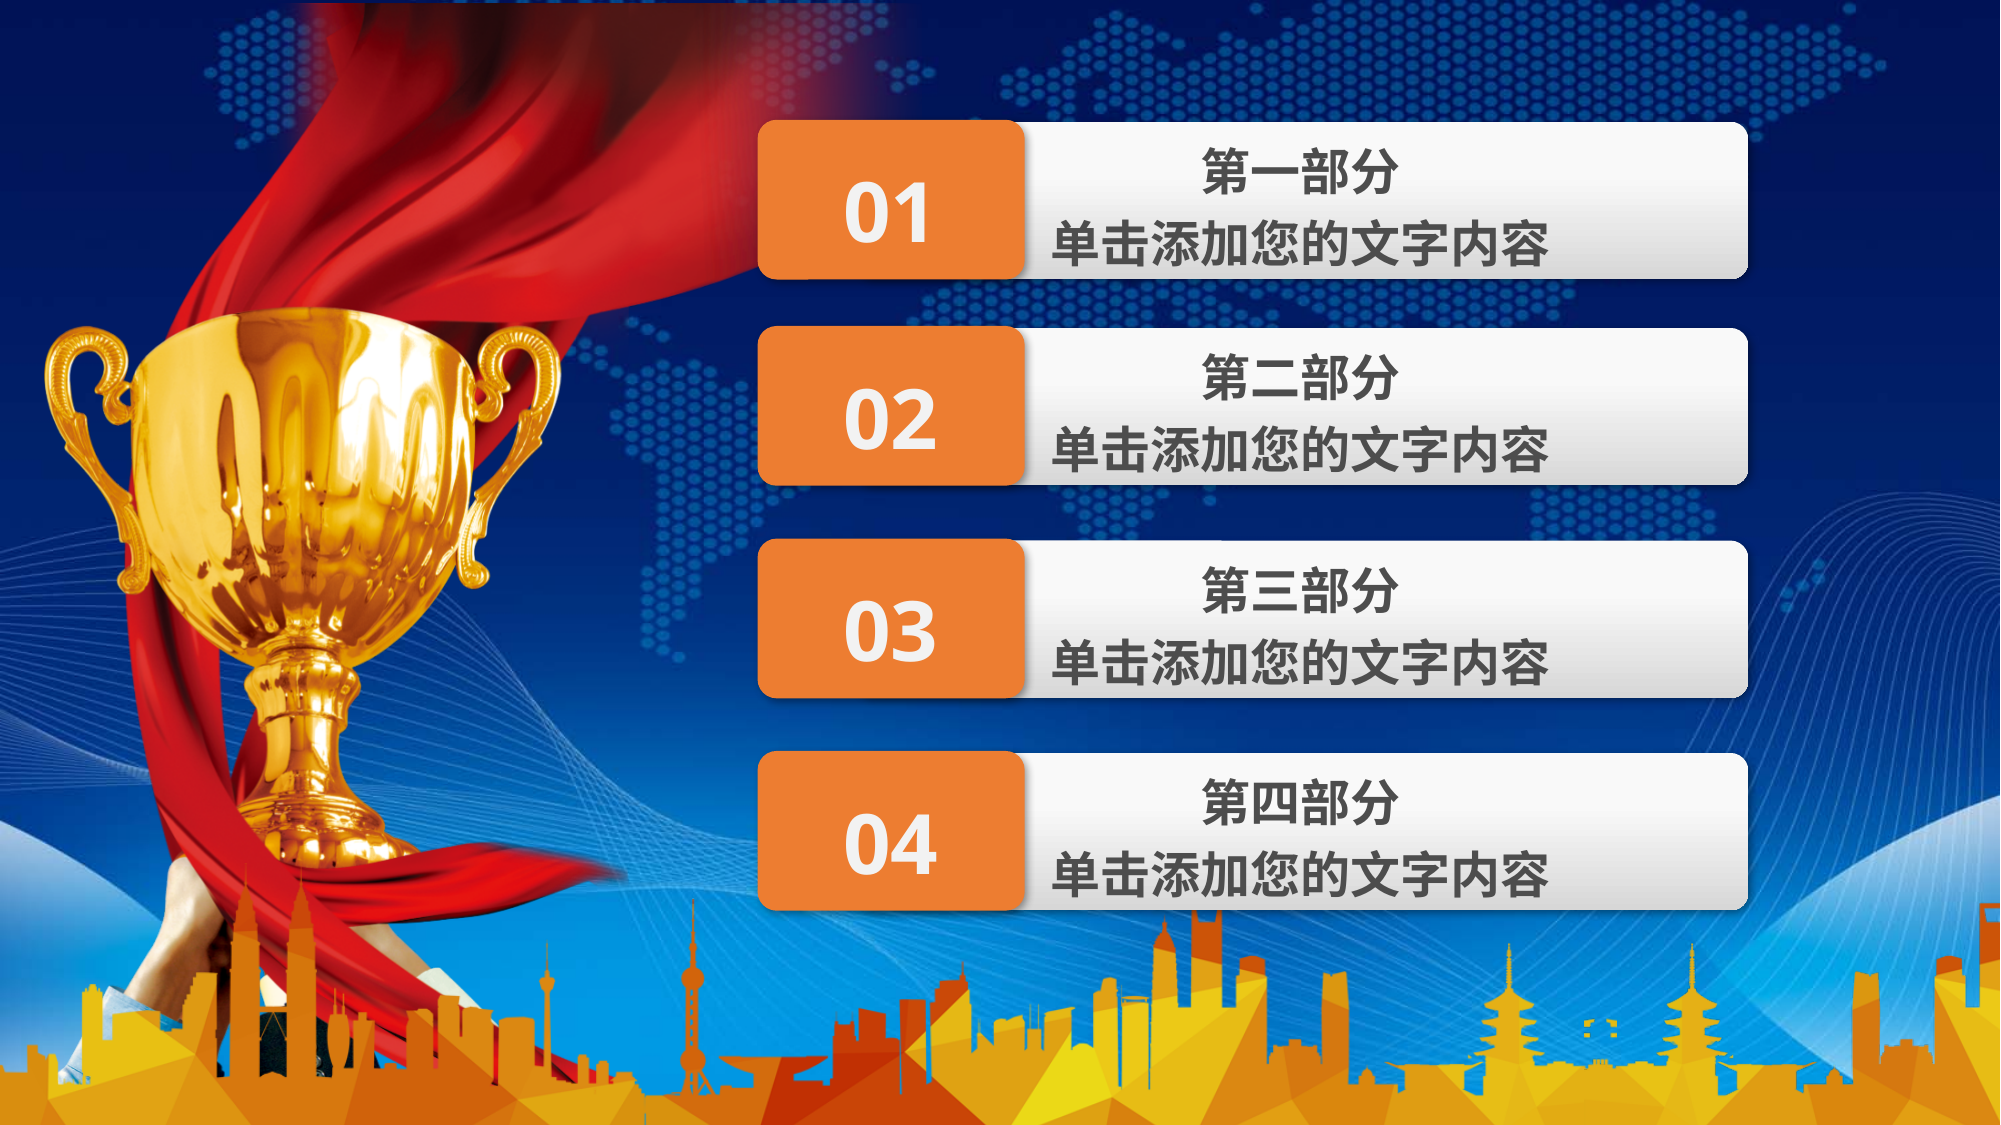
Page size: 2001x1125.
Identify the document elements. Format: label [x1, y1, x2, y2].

picture [0, 0, 2000, 863]
text_box [0, 863, 2000, 1125]
